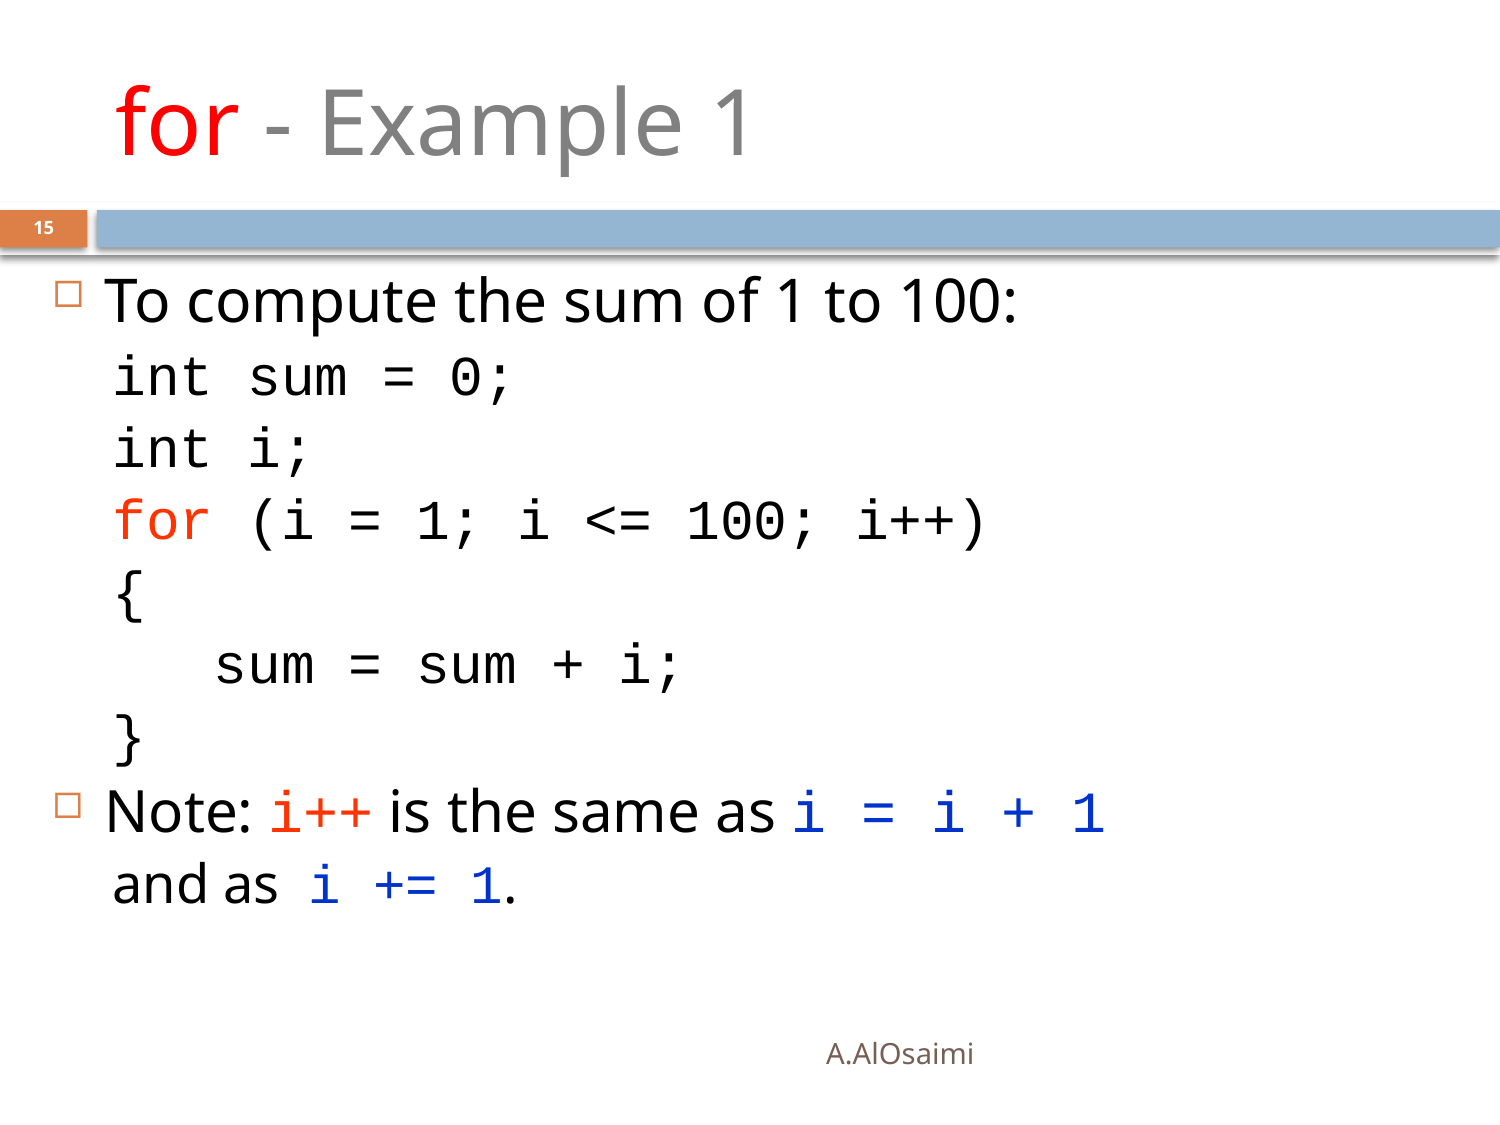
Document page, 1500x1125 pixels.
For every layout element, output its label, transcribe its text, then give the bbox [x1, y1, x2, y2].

list To compute the sum of 1 to 100: int sum = 0; int i; for (i = 1; i <= 100; i++) { sum = sum + i; } Note: i++ is the same as i = i + 1 and as i += 1. [37, 262, 1475, 1005]
slide_number 15 [0, 208, 88, 249]
footer A.AlOsaimi [99, 1024, 990, 1085]
title for - Example 1 [100, 37, 1438, 200]
